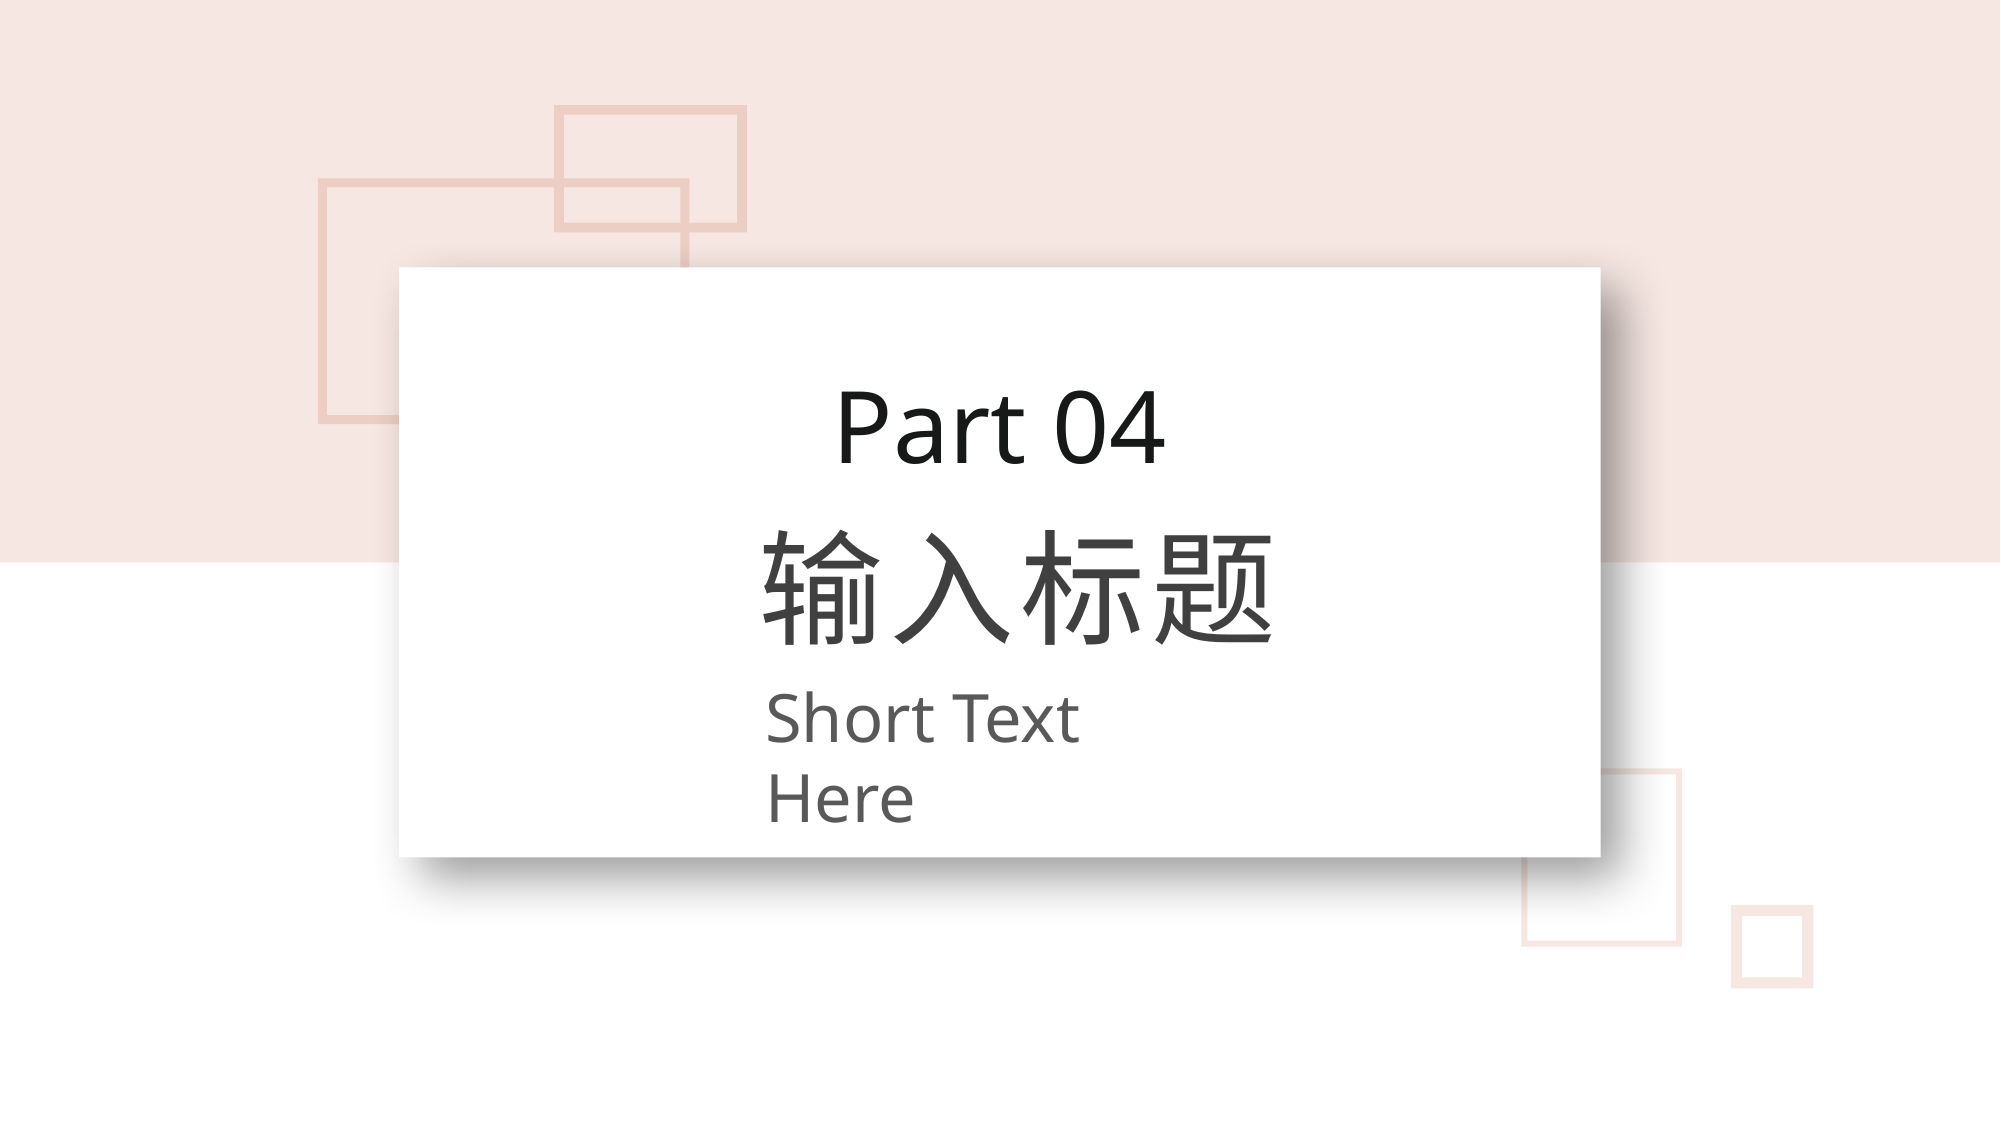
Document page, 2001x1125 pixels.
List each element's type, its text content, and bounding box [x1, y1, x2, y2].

text_box Short Text Here [750, 668, 1257, 843]
text_box [317, 177, 553, 425]
text_box [565, 177, 690, 222]
text_box [1730, 904, 1814, 989]
text_box [679, 233, 690, 255]
text_box 输入标题 [689, 503, 1347, 669]
text_box [0, 0, 2000, 563]
text_box [398, 266, 1602, 858]
text_box Part 04 [746, 356, 1254, 491]
text_box [1520, 767, 1683, 948]
text_box [553, 104, 748, 233]
